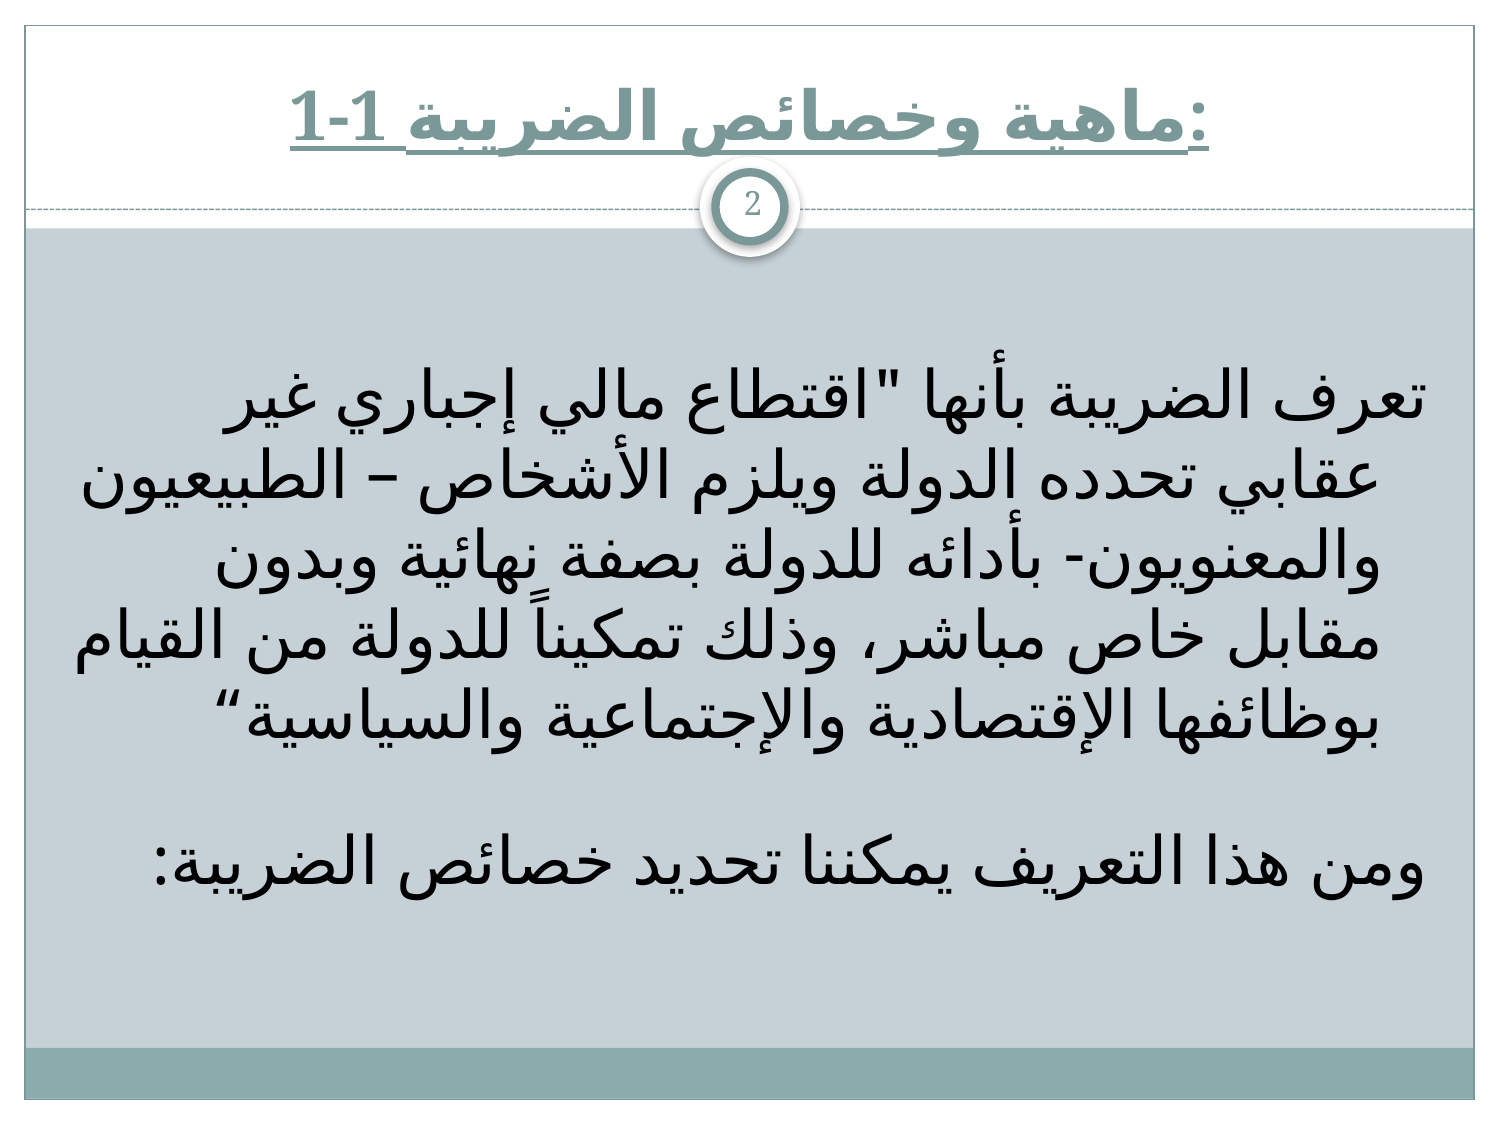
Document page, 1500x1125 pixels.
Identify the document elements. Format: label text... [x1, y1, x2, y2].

title 1-1 ماهية وخصائص الضريبة: [49, 37, 1450, 162]
slide_number 2 [715, 168, 791, 241]
list تعرف الضريبة بأنها "اقتطاع مالي إجباري غير عقابي تحدده الدولة ويلزم الأشخاص – الطبيعيون والمعنويون- بأدائه للدولة بصفة نهائية وبدون مقابل خاص مباشر، وذلك تمكيناً للدولة من القيام بوظائفها الإقتصادية والإجتماعية والسياسية“ ومن هذا التعريف يمكننا تحديد خصائص الضريبة: [49, 250, 1445, 1001]
